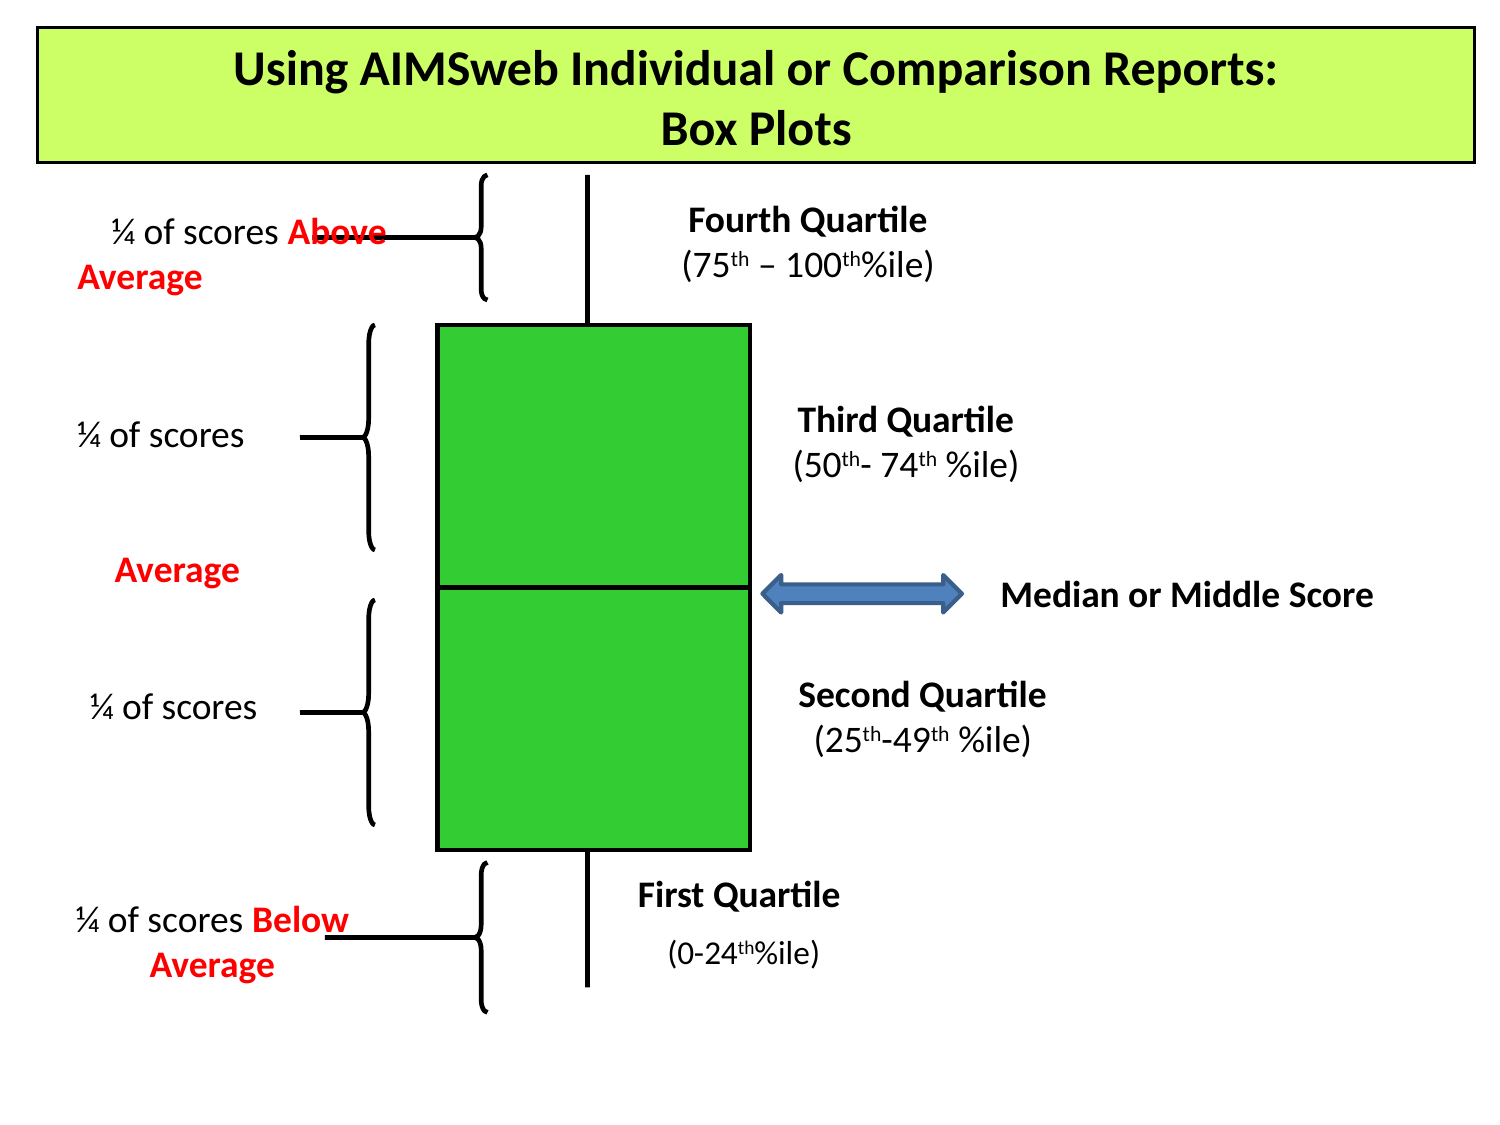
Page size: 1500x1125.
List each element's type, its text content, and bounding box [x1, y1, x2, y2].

text_box [363, 324, 375, 550]
text_box [363, 599, 375, 825]
text_box Using AIMSweb Individual or Comparison Reports: Box Plots [37, 27, 1475, 163]
text_box ¼ of scores [74, 674, 313, 735]
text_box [437, 174, 1426, 988]
text_box ¼ of scores Below Average [50, 887, 375, 993]
text_box [481, 996, 488, 1013]
text_box ¼ of scores [62, 402, 288, 462]
text_box ¼ of scores Above Average [62, 199, 413, 305]
text_box Average [99, 537, 325, 598]
